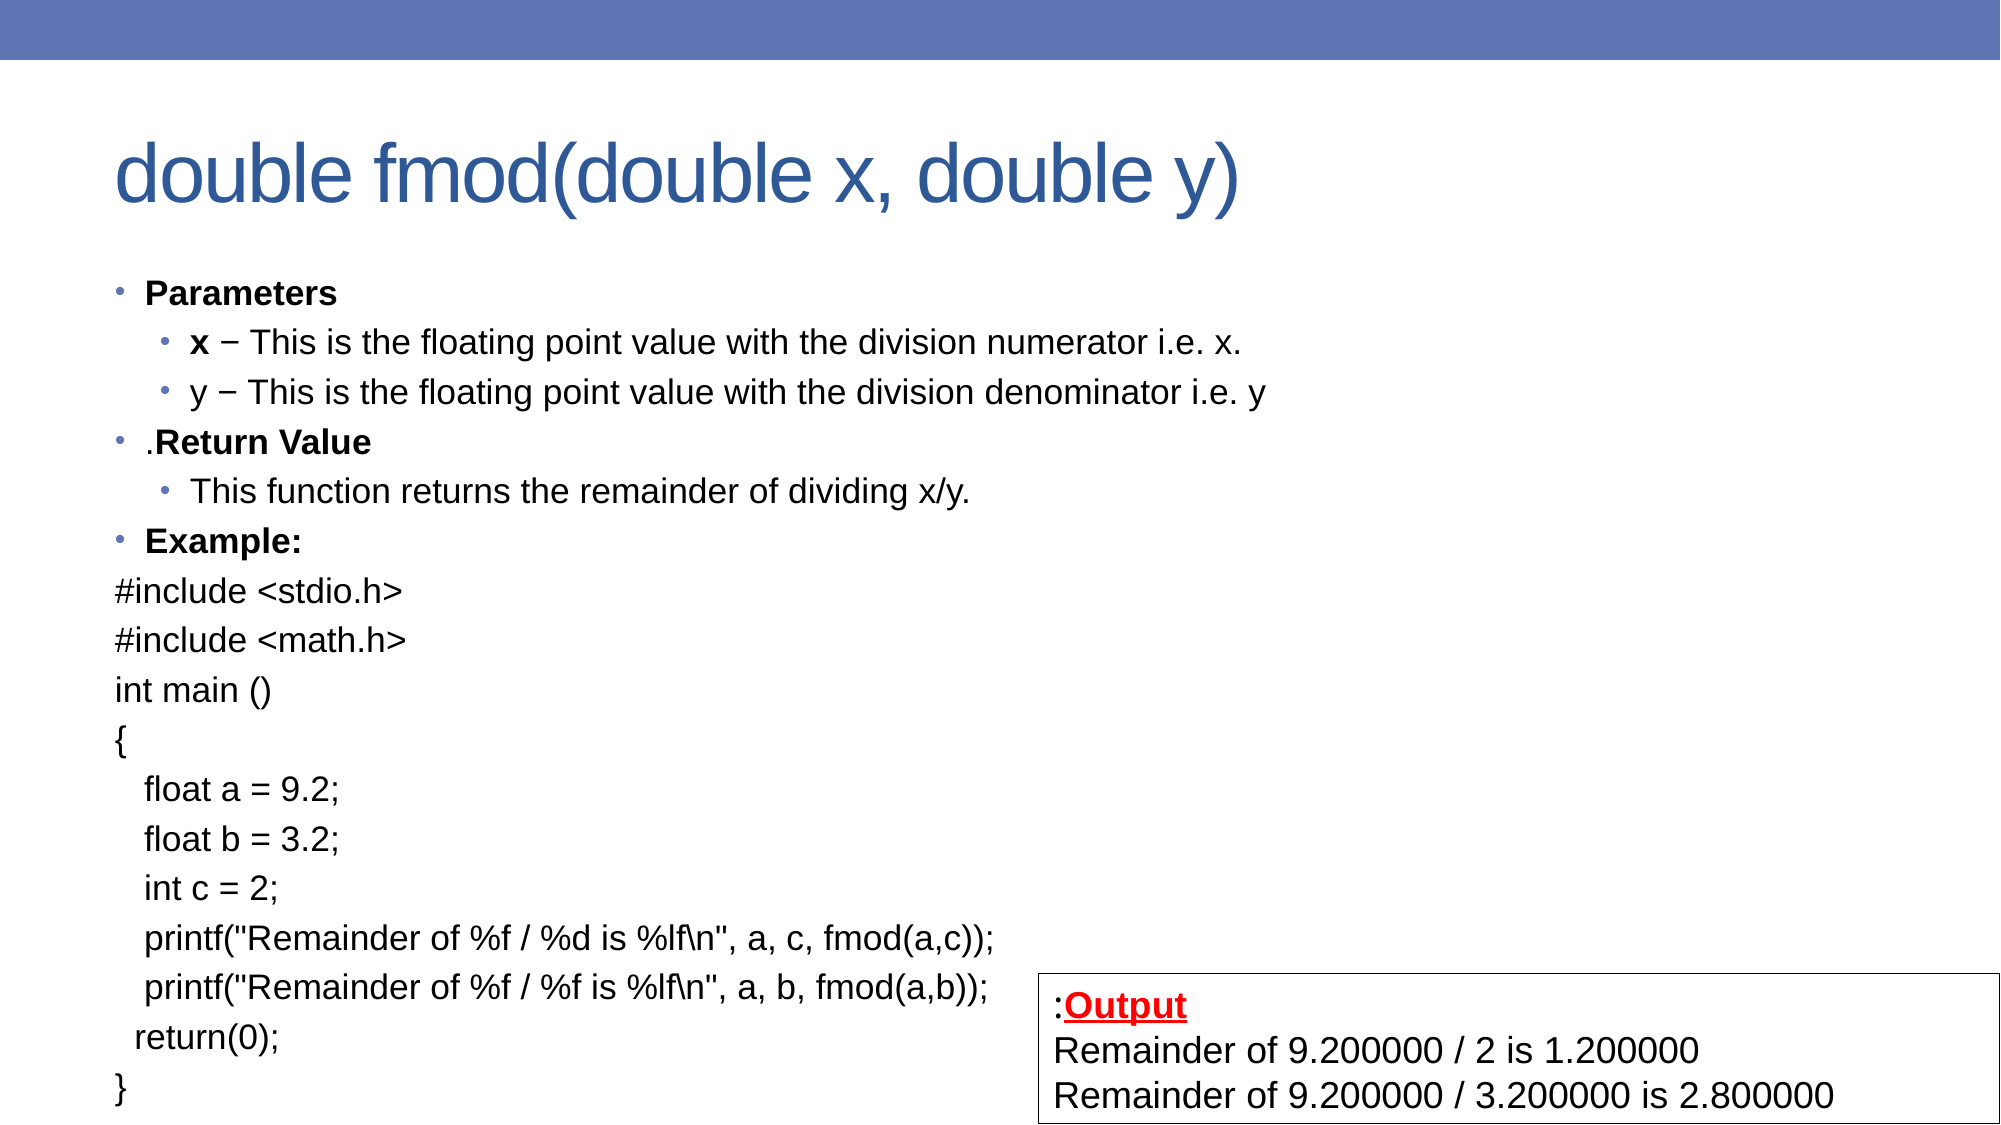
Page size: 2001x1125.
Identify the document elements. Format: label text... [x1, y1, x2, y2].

text_box Output: Remainder of 9.200000 / 2 is 1.200000 Remainder of 9.200000 / 3.200000 is 2.800000 [1038, 973, 2000, 1124]
title double fmod(double x, double y) [99, 87, 1900, 250]
list Parameters x − This is the floating point value with the division numerator i.e. x. y − This is the floating point value with the division denominator i.e. y .Return Value This function returns the remainder of dividing x/y. Example: #include <stdio.h> #include <math.h> int main () { float a = 9.2; float b = 3.2; int c = 2; printf("Remainder of %f / %d is %lf\n", a, c, fmod(a,c)); printf("Remainder of %f / %f is %lf\n", a, b, fmod(a,b)); return(0); } [99, 262, 1900, 1063]
